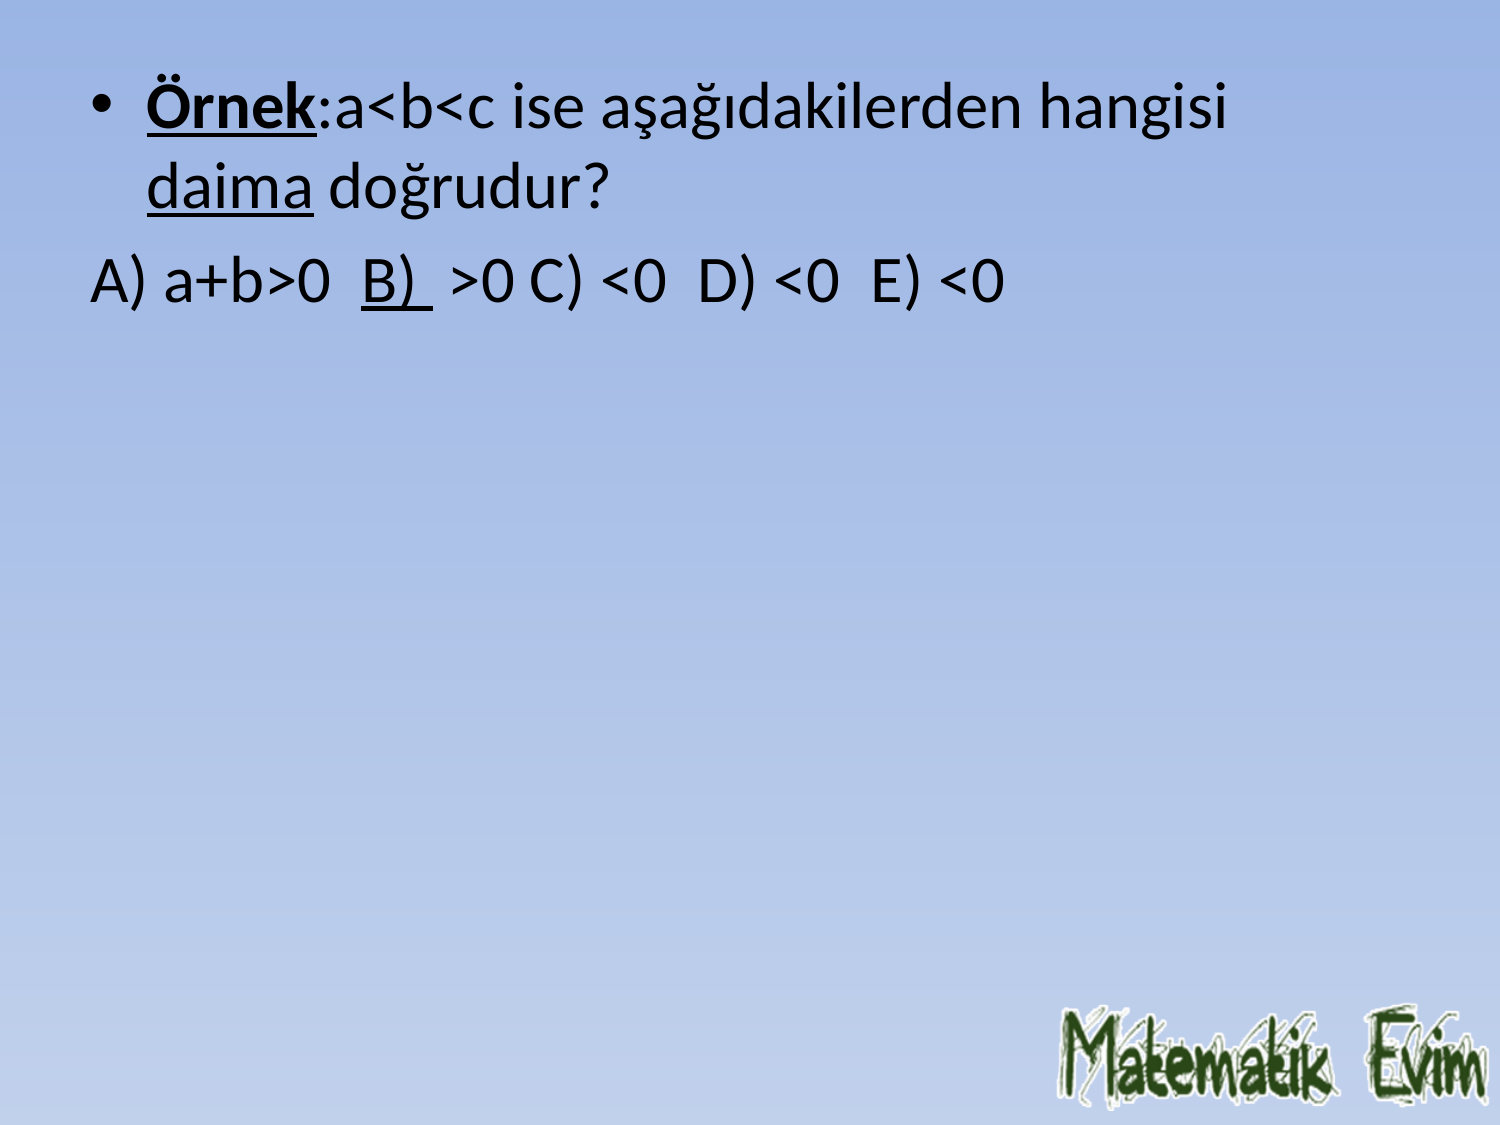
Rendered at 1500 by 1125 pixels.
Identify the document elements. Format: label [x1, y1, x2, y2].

text_box [74, 137, 1425, 1005]
picture [1051, 999, 1495, 1111]
